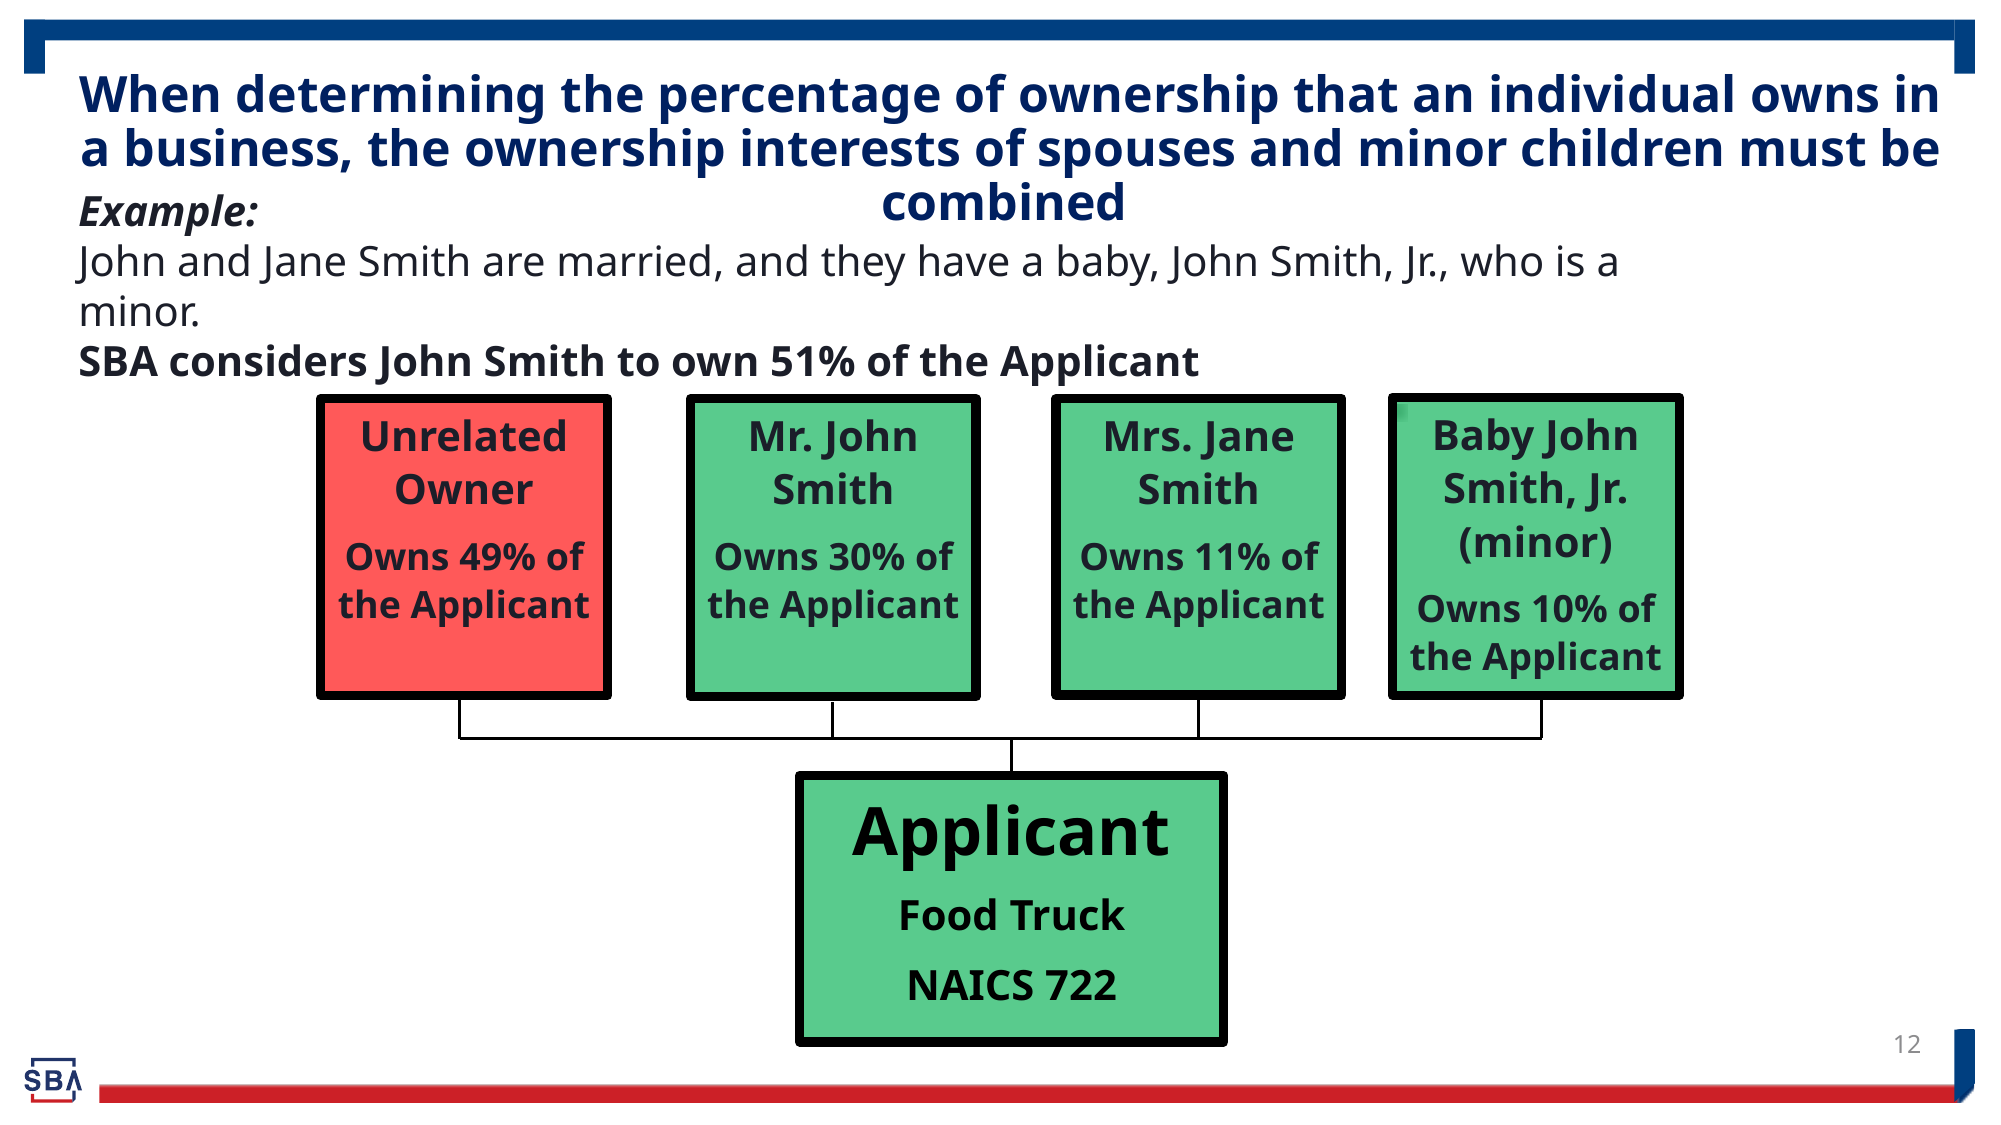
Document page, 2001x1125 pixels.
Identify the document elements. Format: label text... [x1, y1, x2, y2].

slide_number 12 [1486, 1016, 1937, 1076]
title When determining the percentage of ownership that an individual owns in a business, the ownership interests of spouses and minor children must be combined [63, 62, 1959, 192]
text_box Example: John and Jane Smith are married, and they have a baby, John Smith, Jr., who is a minor. SBA considers John Smith to own 51% of the Applicant [63, 177, 1657, 393]
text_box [320, 397, 1680, 1043]
